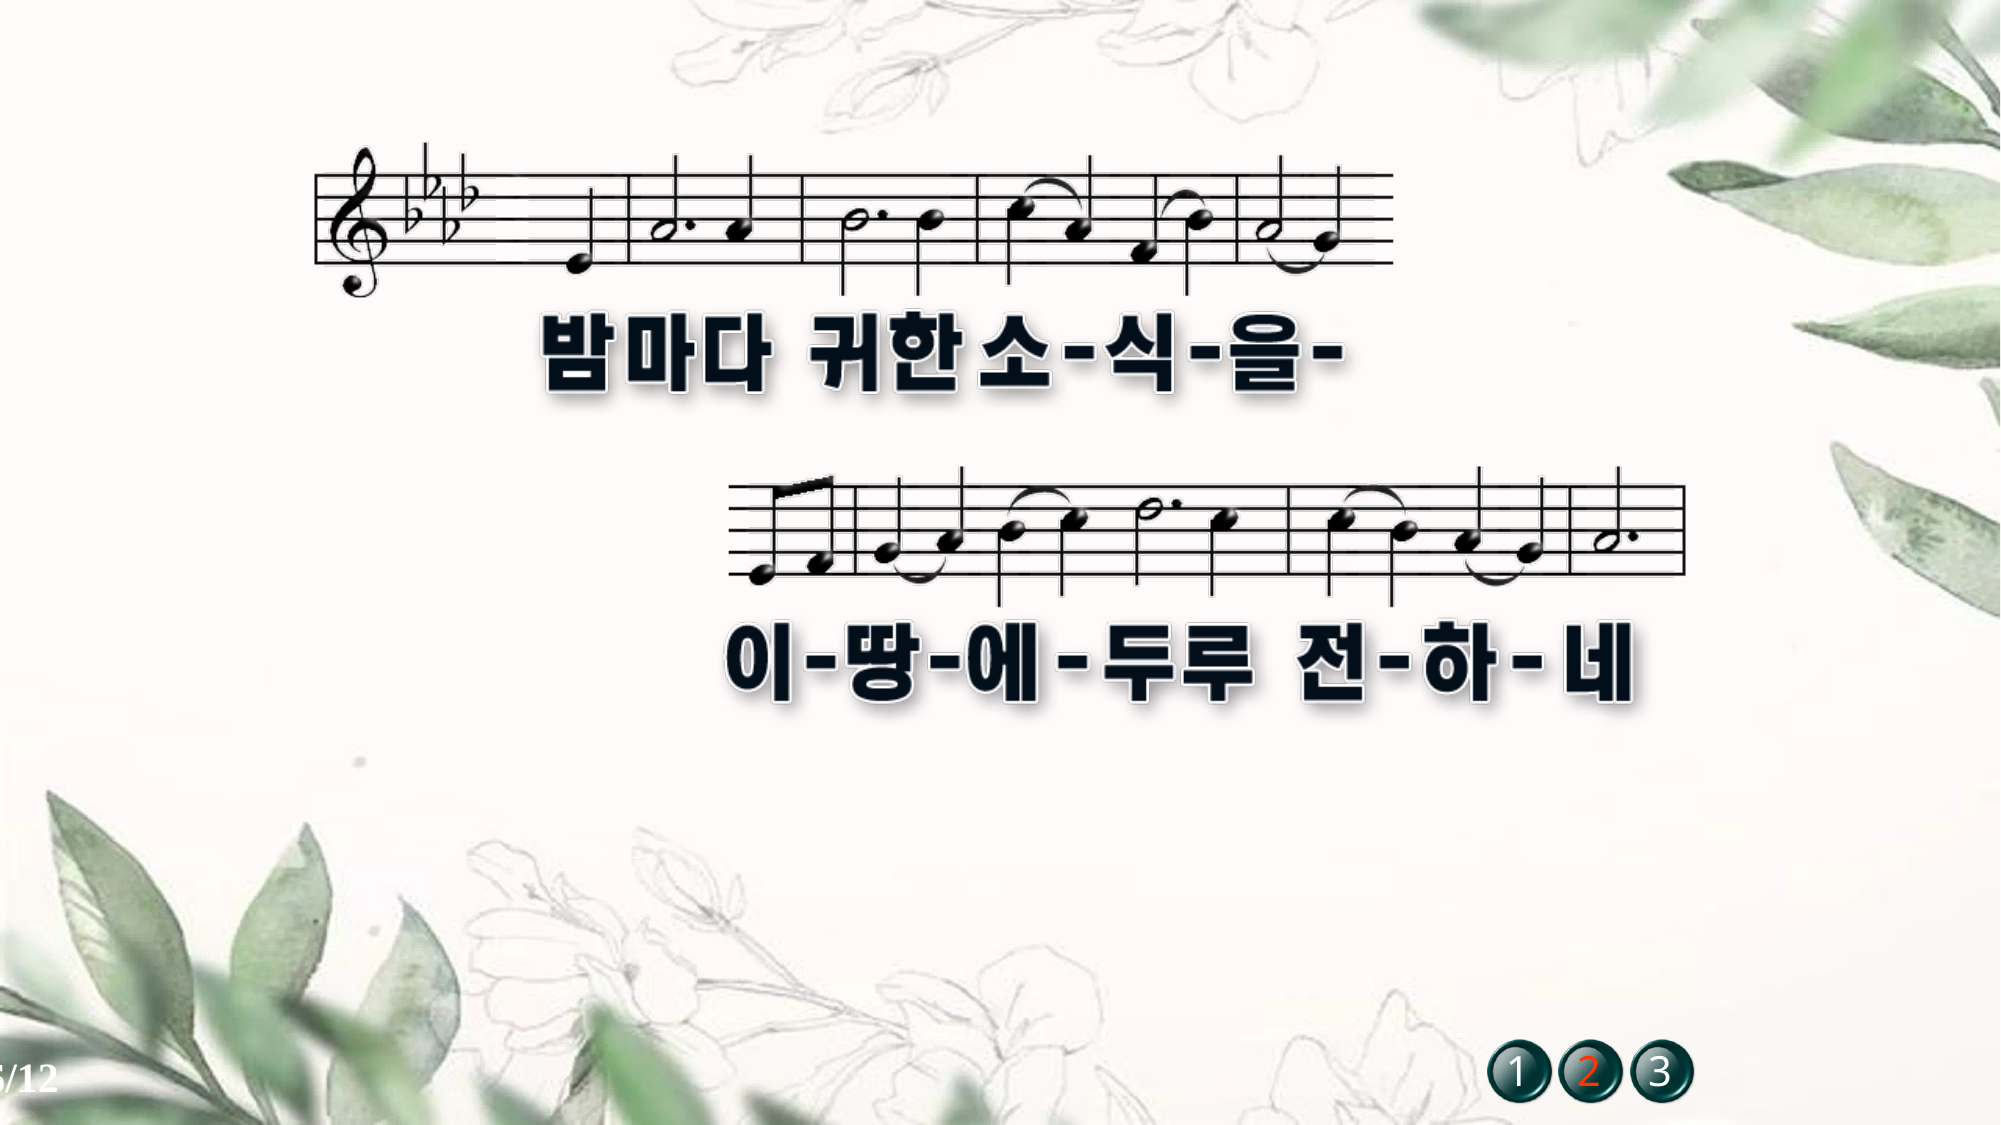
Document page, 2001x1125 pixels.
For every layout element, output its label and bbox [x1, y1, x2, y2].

text_box [1627, 1035, 1697, 1106]
text_box [1555, 1035, 1626, 1106]
text_box [1484, 1035, 1555, 1106]
picture [0, 0, 2001, 1125]
